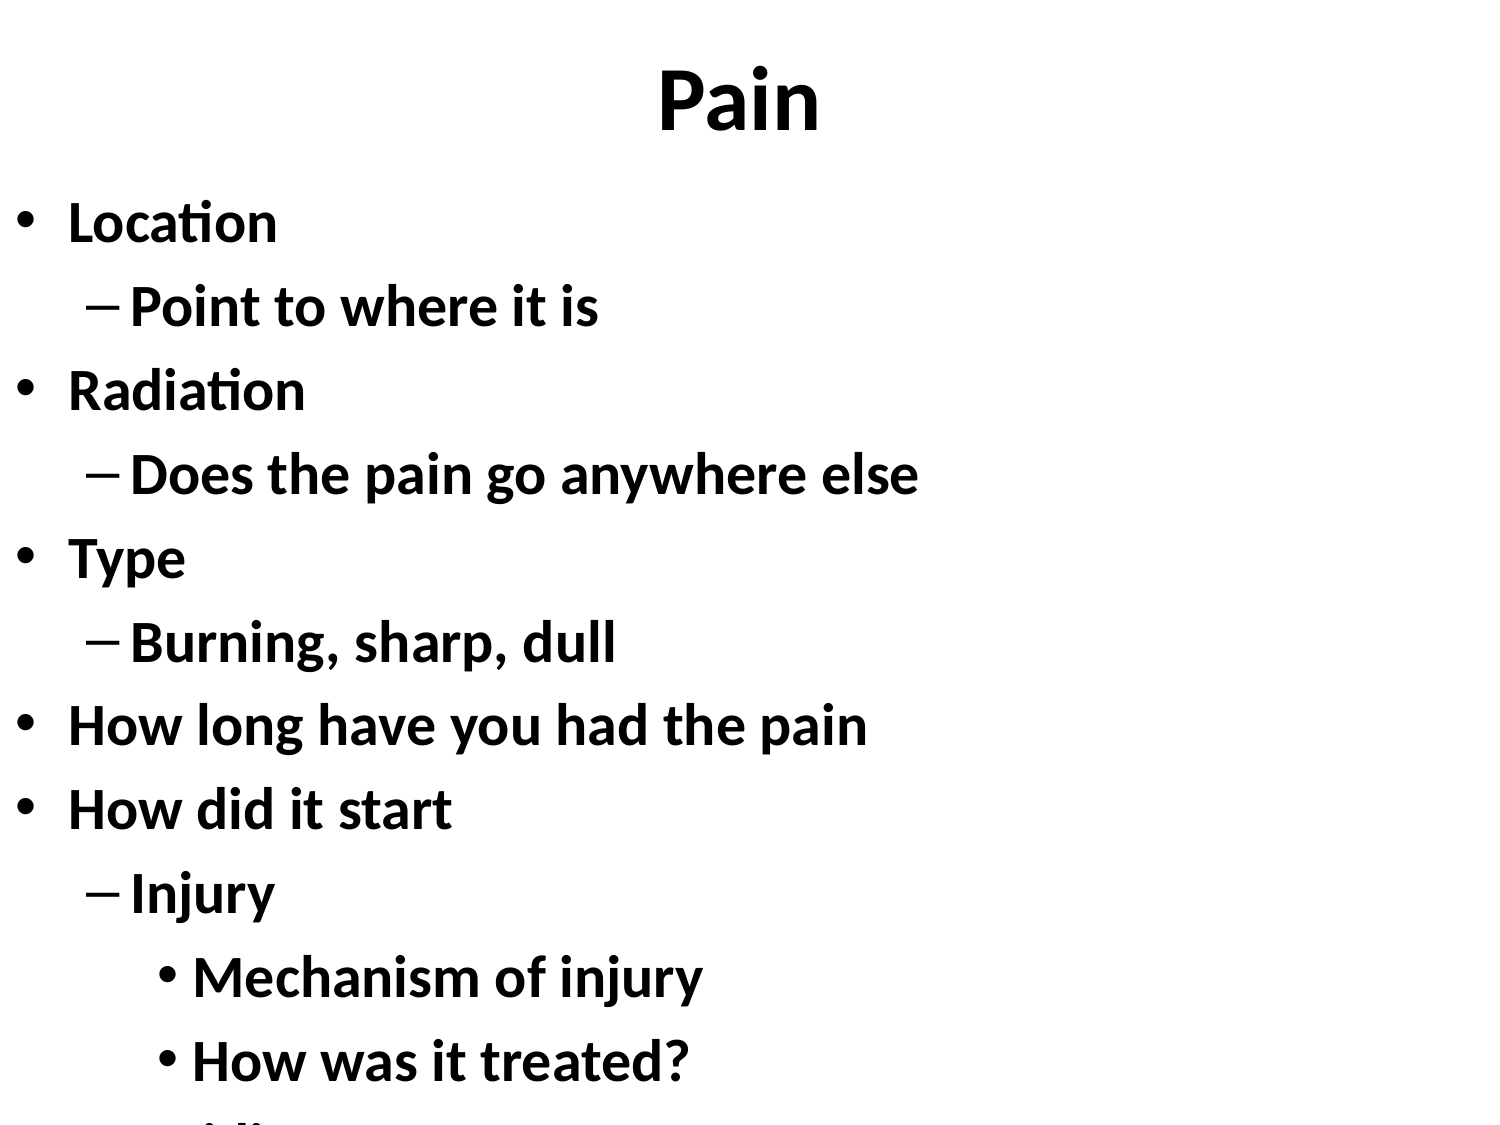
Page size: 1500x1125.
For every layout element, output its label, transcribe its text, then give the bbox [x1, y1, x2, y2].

list Location Point to where it is Radiation Does the pain go anywhere else Type Burning, sharp, dull How long have you had the pain How did it start Injury Mechanism of injury How was it treated? Insidious [0, 174, 1425, 1125]
title Pain [75, 0, 1425, 174]
